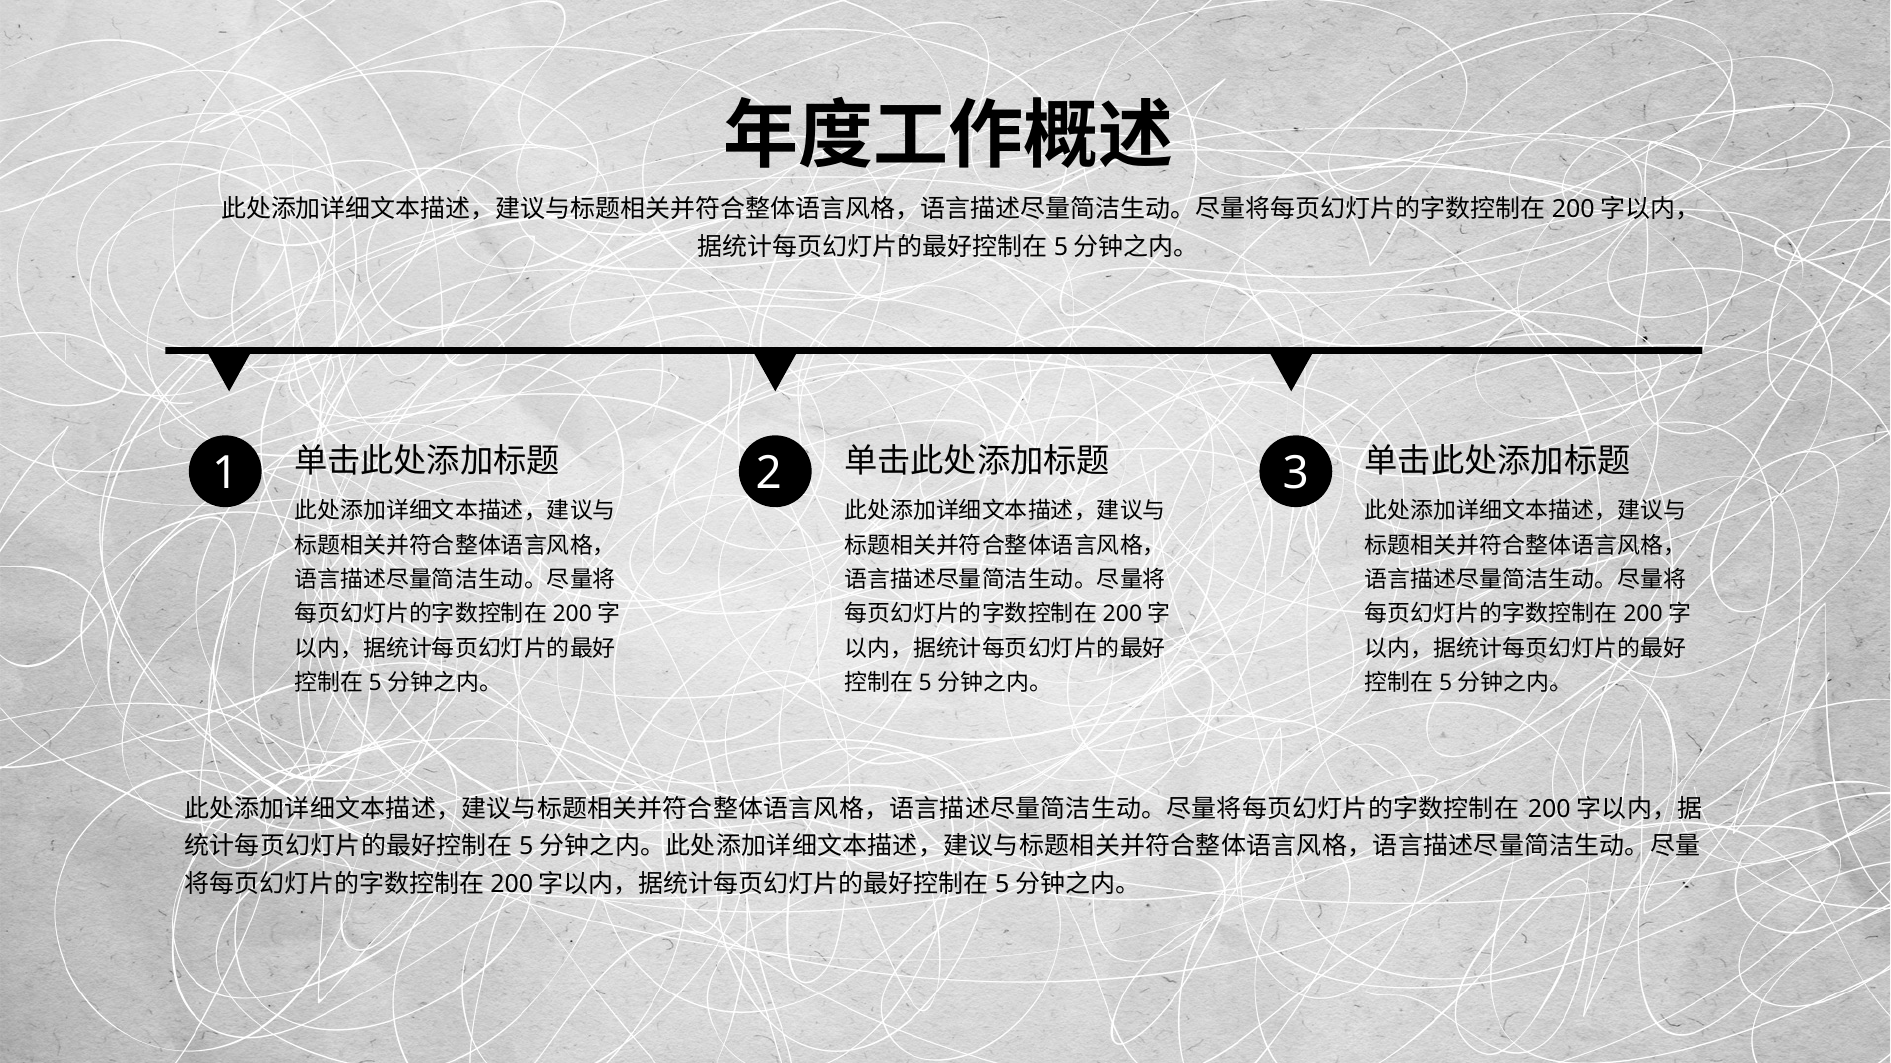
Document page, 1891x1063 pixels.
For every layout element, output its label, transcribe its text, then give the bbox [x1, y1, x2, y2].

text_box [732, 435, 812, 508]
text_box 此处添加详细文本描述，建议与标题相关并符合整体语言风格，语言描述尽量简洁生动。尽量将每页幻灯片的字数控制在200字以内， 据统计每页幻灯片的最好控制在5分钟之内。 [212, 185, 1684, 260]
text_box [1259, 435, 1333, 508]
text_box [165, 347, 1703, 392]
picture [0, 0, 1891, 1063]
text_box 年度工作概述 [325, 94, 1571, 185]
text_box 此处添加详细文本描述，建议与标题相关并符合整体语言风格，语言描述尽量简洁生动。尽量将每页幻灯片的字数控制在200字以内，据统计每页幻灯片的最好控制在5分钟之内。此处添加详细文本描述，建议与标题相关并符合整体语言风格，语言描述尽量简洁生动。尽量将每页幻灯片的字数控制在200字以内，据统计每页幻灯片的最好控制在5分钟之内。 [184, 785, 1703, 922]
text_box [843, 437, 1184, 639]
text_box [188, 435, 262, 508]
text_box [293, 437, 634, 639]
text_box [1364, 437, 1705, 639]
